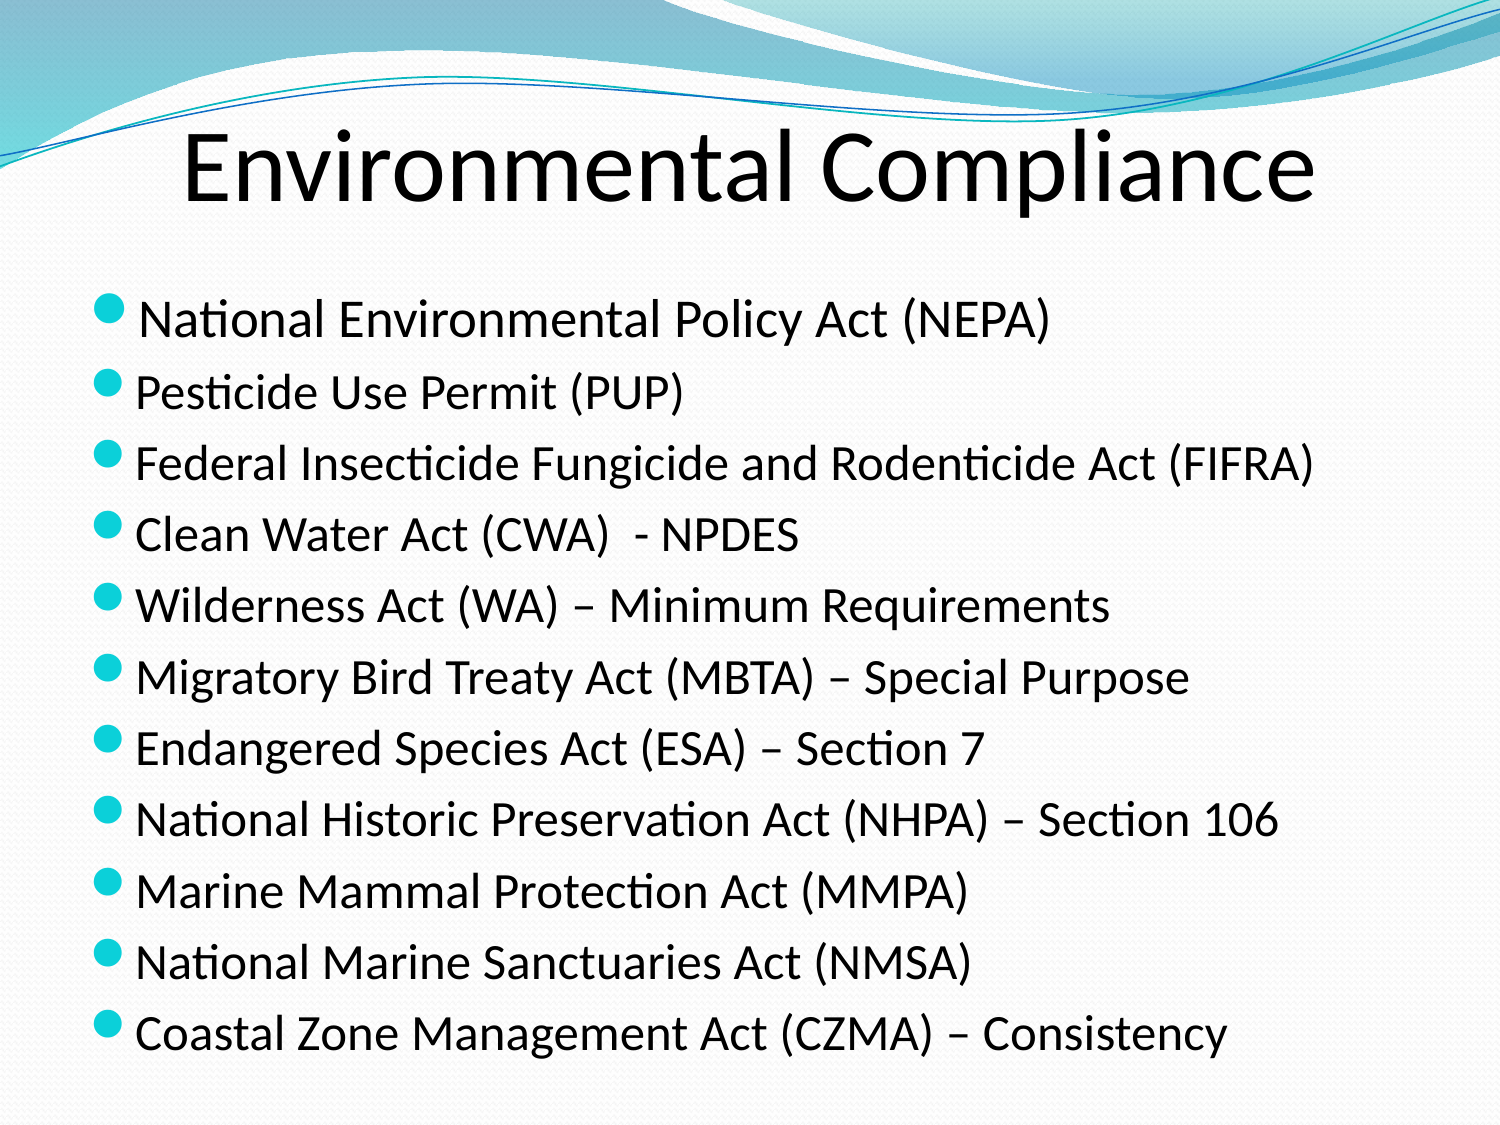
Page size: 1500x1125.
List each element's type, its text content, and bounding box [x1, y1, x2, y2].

title Environmental Compliance [75, 75, 1425, 222]
list National Environmental Policy Act (NEPA) Pesticide Use Permit (PUP) Federal Insecticide Fungicide and Rodenticide Act (FIFRA) Clean Water Act (CWA) - NPDES Wilderness Act (WA) – Minimum Requirements Migratory Bird Treaty Act (MBTA) – Special Purpose Endangered Species Act (ESA) – Section 7 National Historic Preservation Act (NHPA) – Section 106 Marine Mammal Protection Act (MMPA) National Marine Sanctuaries Act (NMSA) Coastal Zone Management Act (CZMA) – Consistency [75, 275, 1425, 1075]
